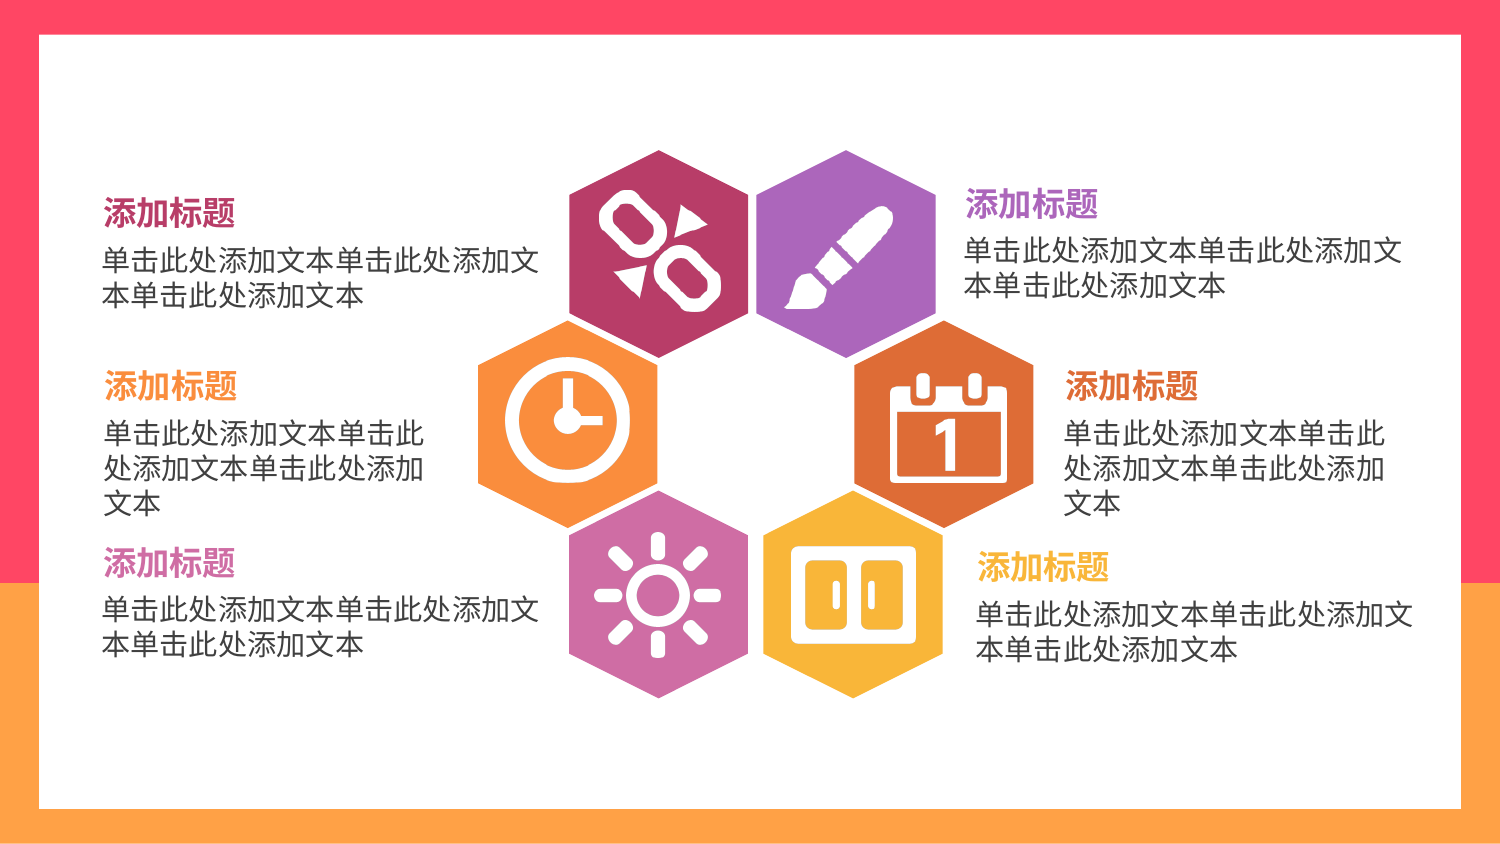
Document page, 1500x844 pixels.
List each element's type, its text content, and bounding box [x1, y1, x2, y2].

text_box 单击此处添加文本单击此处添加文本单击此处添加文本 [960, 588, 1436, 674]
picture [784, 199, 893, 309]
text_box [478, 320, 658, 529]
text_box 添加标题 [88, 184, 432, 240]
text_box [0, 583, 1500, 844]
text_box [0, 0, 1500, 583]
text_box [854, 320, 1034, 529]
text_box 添加标题 [90, 357, 433, 413]
picture [505, 357, 630, 483]
text_box 添加标题 [88, 534, 432, 589]
text_box 单击此处添加文本单击此处添加文本单击此处添加文本 [86, 584, 561, 669]
text_box 添加标题 [962, 538, 1306, 594]
text_box [763, 490, 943, 699]
text_box [569, 150, 749, 358]
picture [790, 532, 916, 657]
text_box 单击此处添加文本单击此处添加文本单击此处添加文本 [1048, 407, 1424, 528]
text_box 添加标题 [950, 175, 1294, 231]
text_box 单击此处添加文本单击此处添加文本单击此处添加文本 [88, 407, 467, 528]
picture [594, 531, 721, 659]
picture [598, 190, 721, 312]
text_box 添加标题 [1050, 357, 1394, 413]
text_box [756, 150, 936, 358]
picture [890, 365, 1007, 483]
text_box 单击此处添加文本单击此处添加文本单击此处添加文本 [948, 225, 1424, 311]
text_box 单击此处添加文本单击此处添加文本单击此处添加文本 [86, 234, 561, 320]
text_box [39, 34, 1461, 809]
text_box [569, 490, 748, 699]
